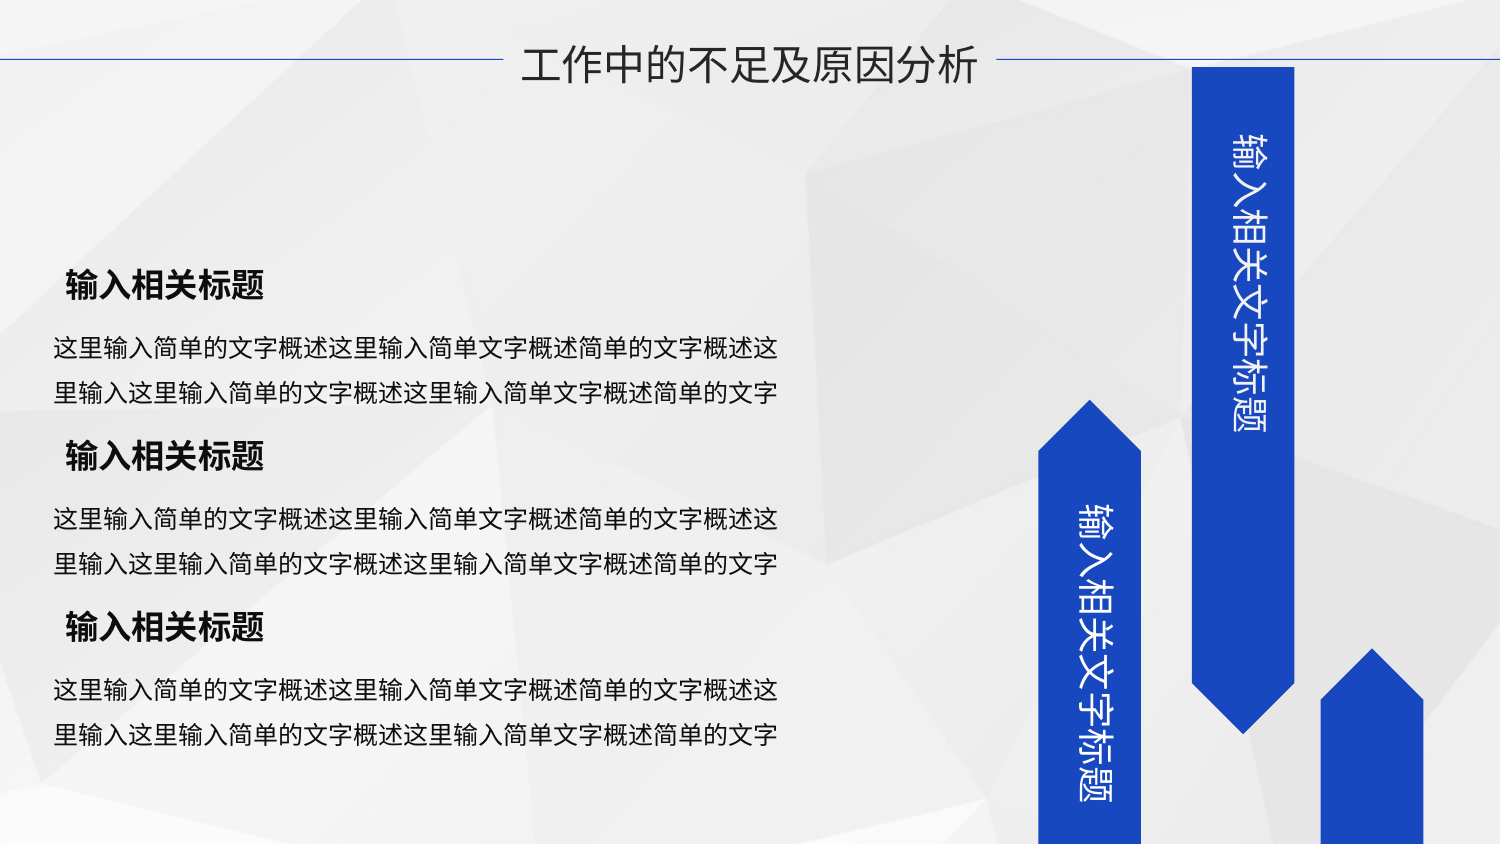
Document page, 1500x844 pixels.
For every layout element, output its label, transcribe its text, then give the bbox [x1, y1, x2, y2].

text_box 输入相关标题 [50, 599, 383, 654]
text_box 这里输入简单的文字概述这里输入简单文字概述简单的文字概述这里输入这里输入简单的文字概述这里输入简单文字概述简单的文字 [38, 480, 799, 586]
text_box 工作中的不足及原因分析 [505, 31, 995, 97]
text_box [1038, 399, 1142, 844]
picture [0, 0, 1500, 844]
text_box [1318, 646, 1426, 844]
text_box 这里输入简单的文字概述这里输入简单文字概述简单的文字概述这里输入这里输入简单的文字概述这里输入简单文字概述简单的文字 [38, 309, 799, 415]
text_box 输入相关标题 [50, 427, 383, 483]
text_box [1191, 66, 1295, 735]
text_box 这里输入简单的文字概述这里输入简单文字概述简单的文字概述这里输入这里输入简单的文字概述这里输入简单文字概述简单的文字 [38, 652, 799, 757]
text_box 输入相关标题 [50, 256, 383, 312]
